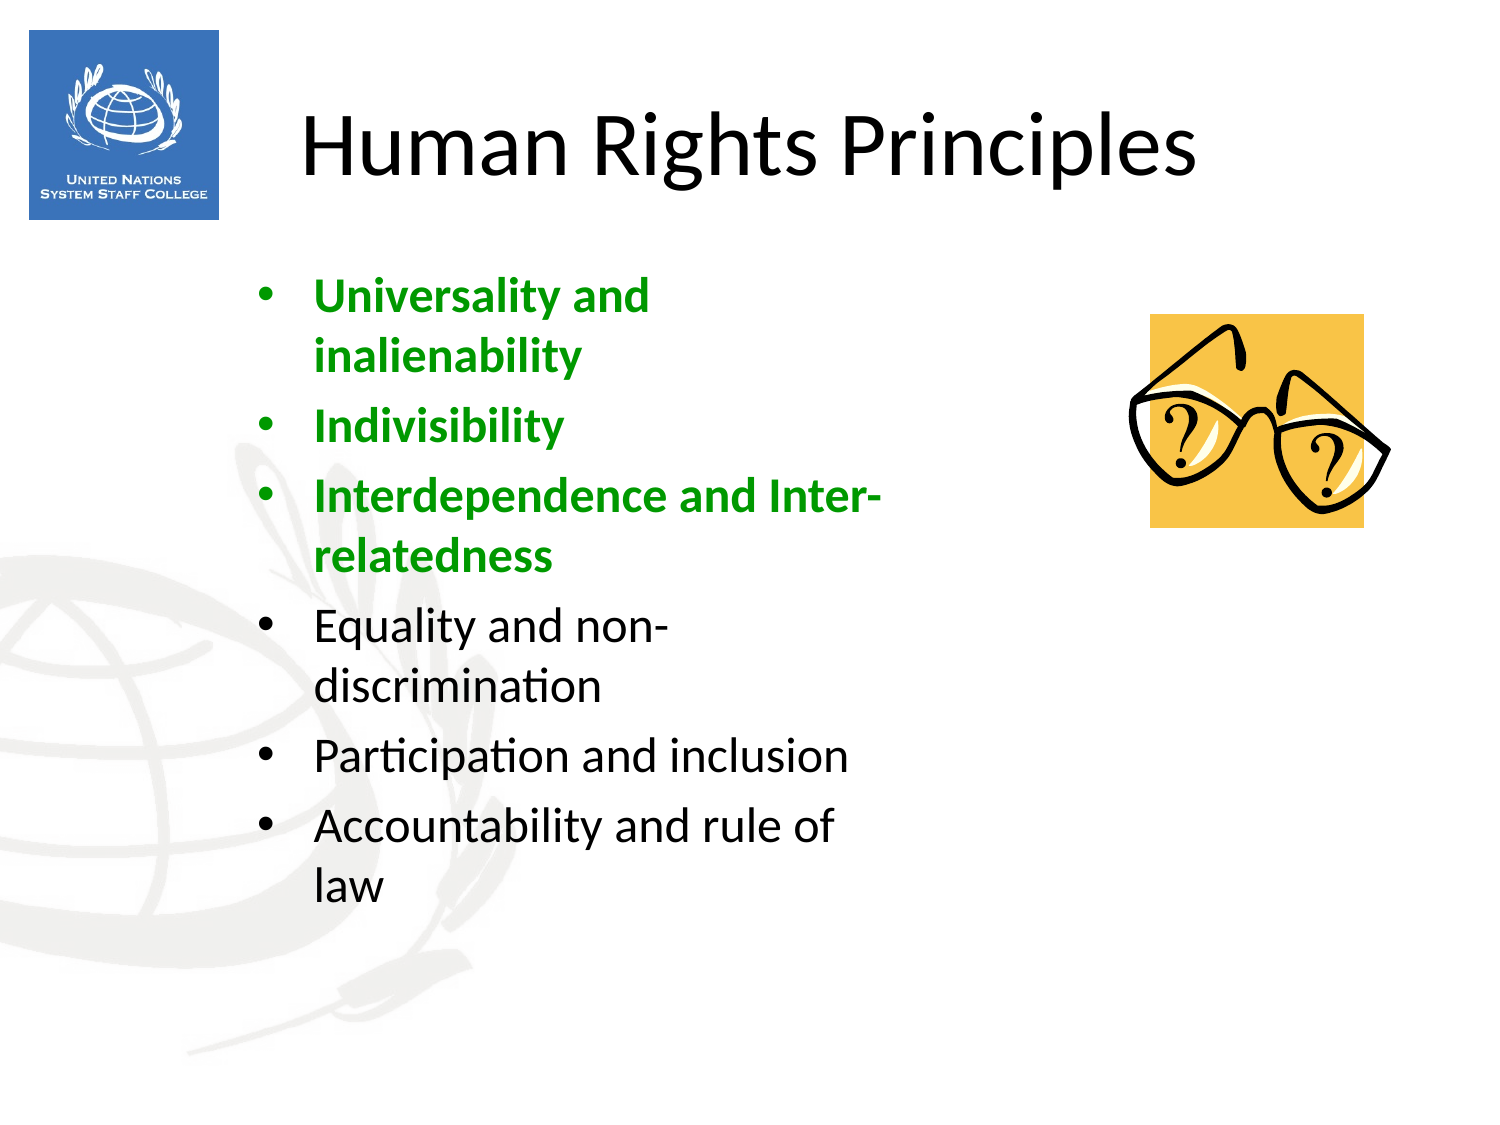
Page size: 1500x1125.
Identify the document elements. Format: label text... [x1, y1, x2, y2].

title Human Rights Principles [74, 44, 1426, 233]
list Universality and inalienability Indivisibility Interdependence and Inter-relatedness Equality and non-discrimination Participation and inclusion Accountability and rule of law [241, 255, 905, 999]
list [1127, 314, 1392, 528]
picture [29, 30, 219, 220]
